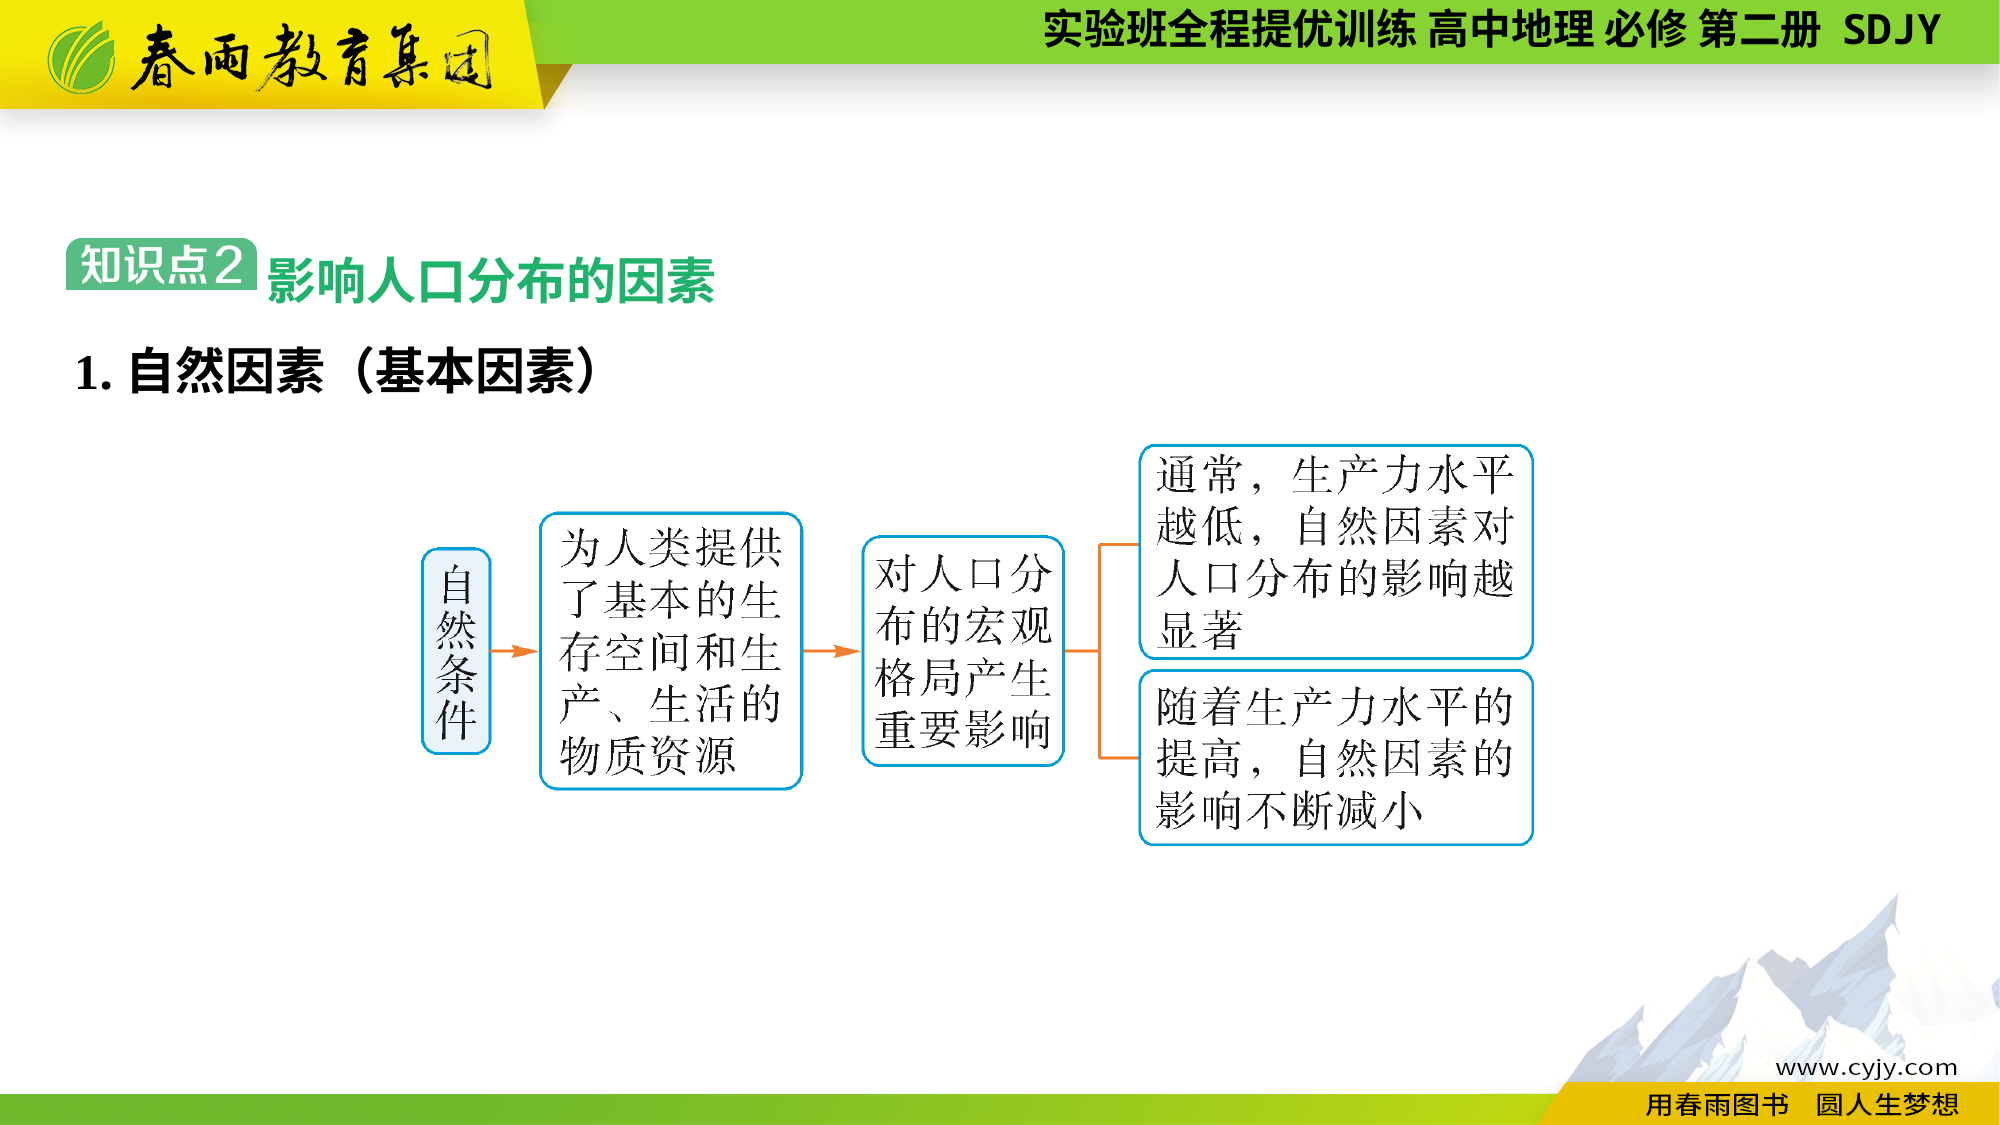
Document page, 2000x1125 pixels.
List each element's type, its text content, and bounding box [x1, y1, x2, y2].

list 影响人口分布的因素 1.自然因素（基本因素） [59, 212, 1944, 409]
picture [0, 0, 2000, 1125]
